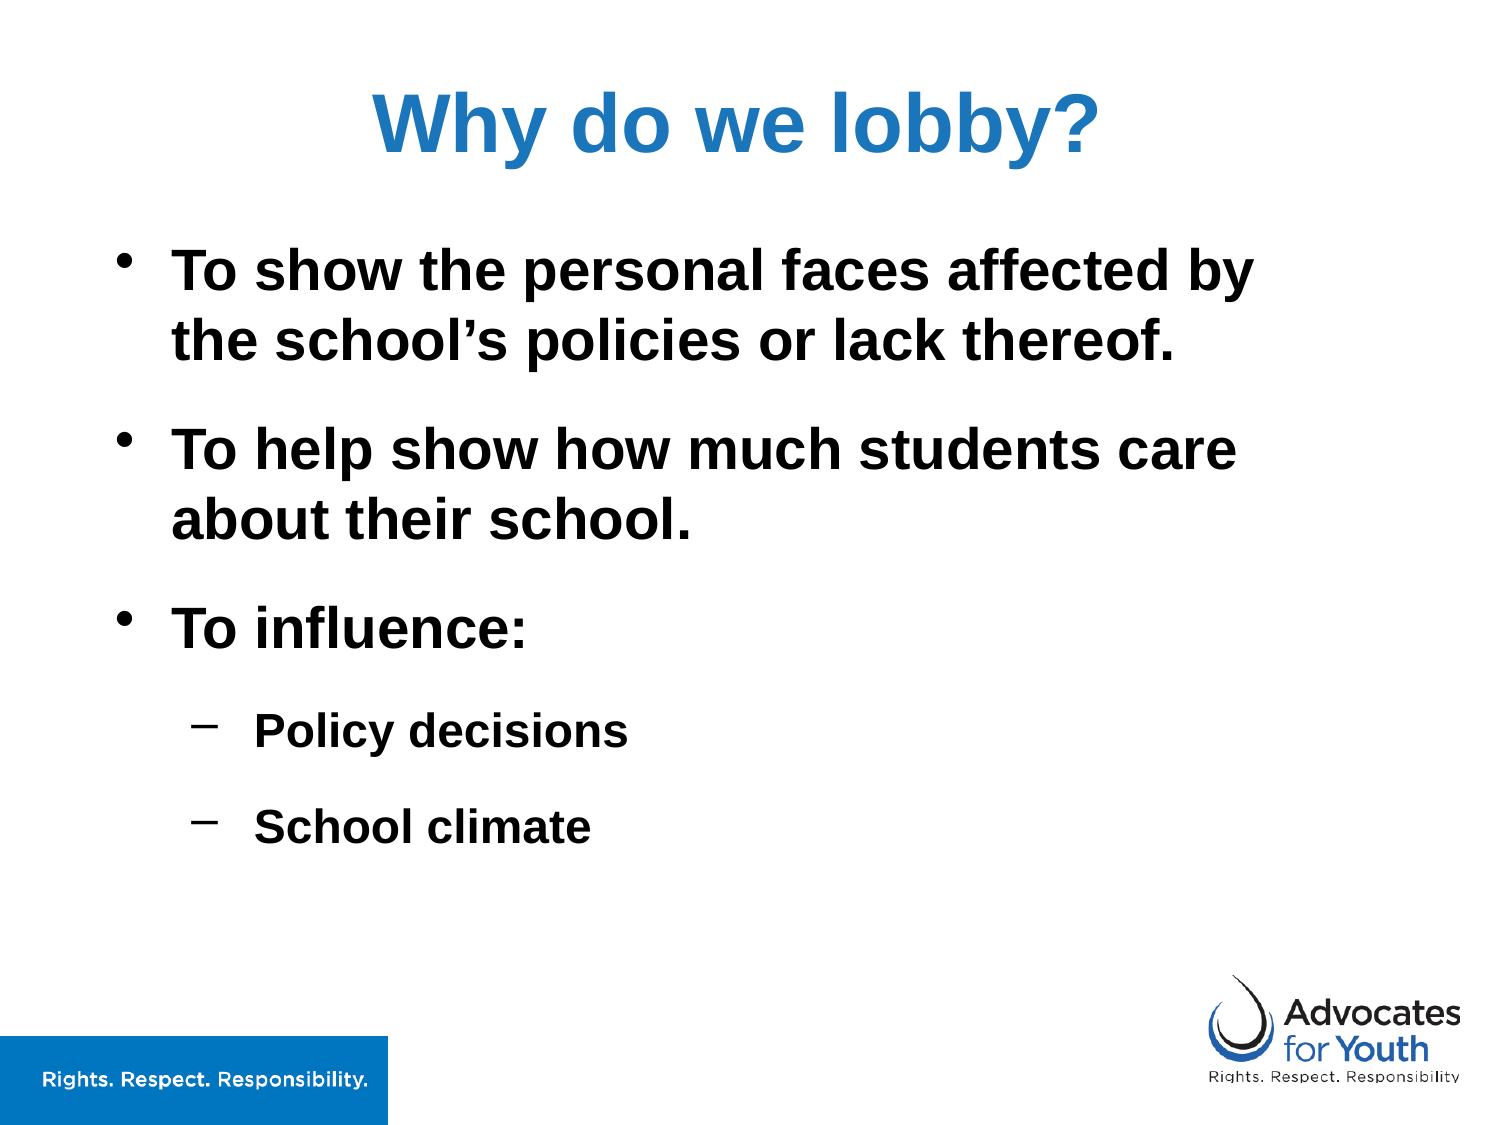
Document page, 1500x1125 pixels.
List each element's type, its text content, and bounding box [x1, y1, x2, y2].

title Why do we lobby? [99, 24, 1375, 213]
list To show the personal faces affected by the school’s policies or lack thereof. To help show how much students care about their school. To influence: Policy decisions School climate [99, 224, 1363, 1038]
picture [1208, 974, 1461, 1083]
picture [0, 1036, 388, 1125]
